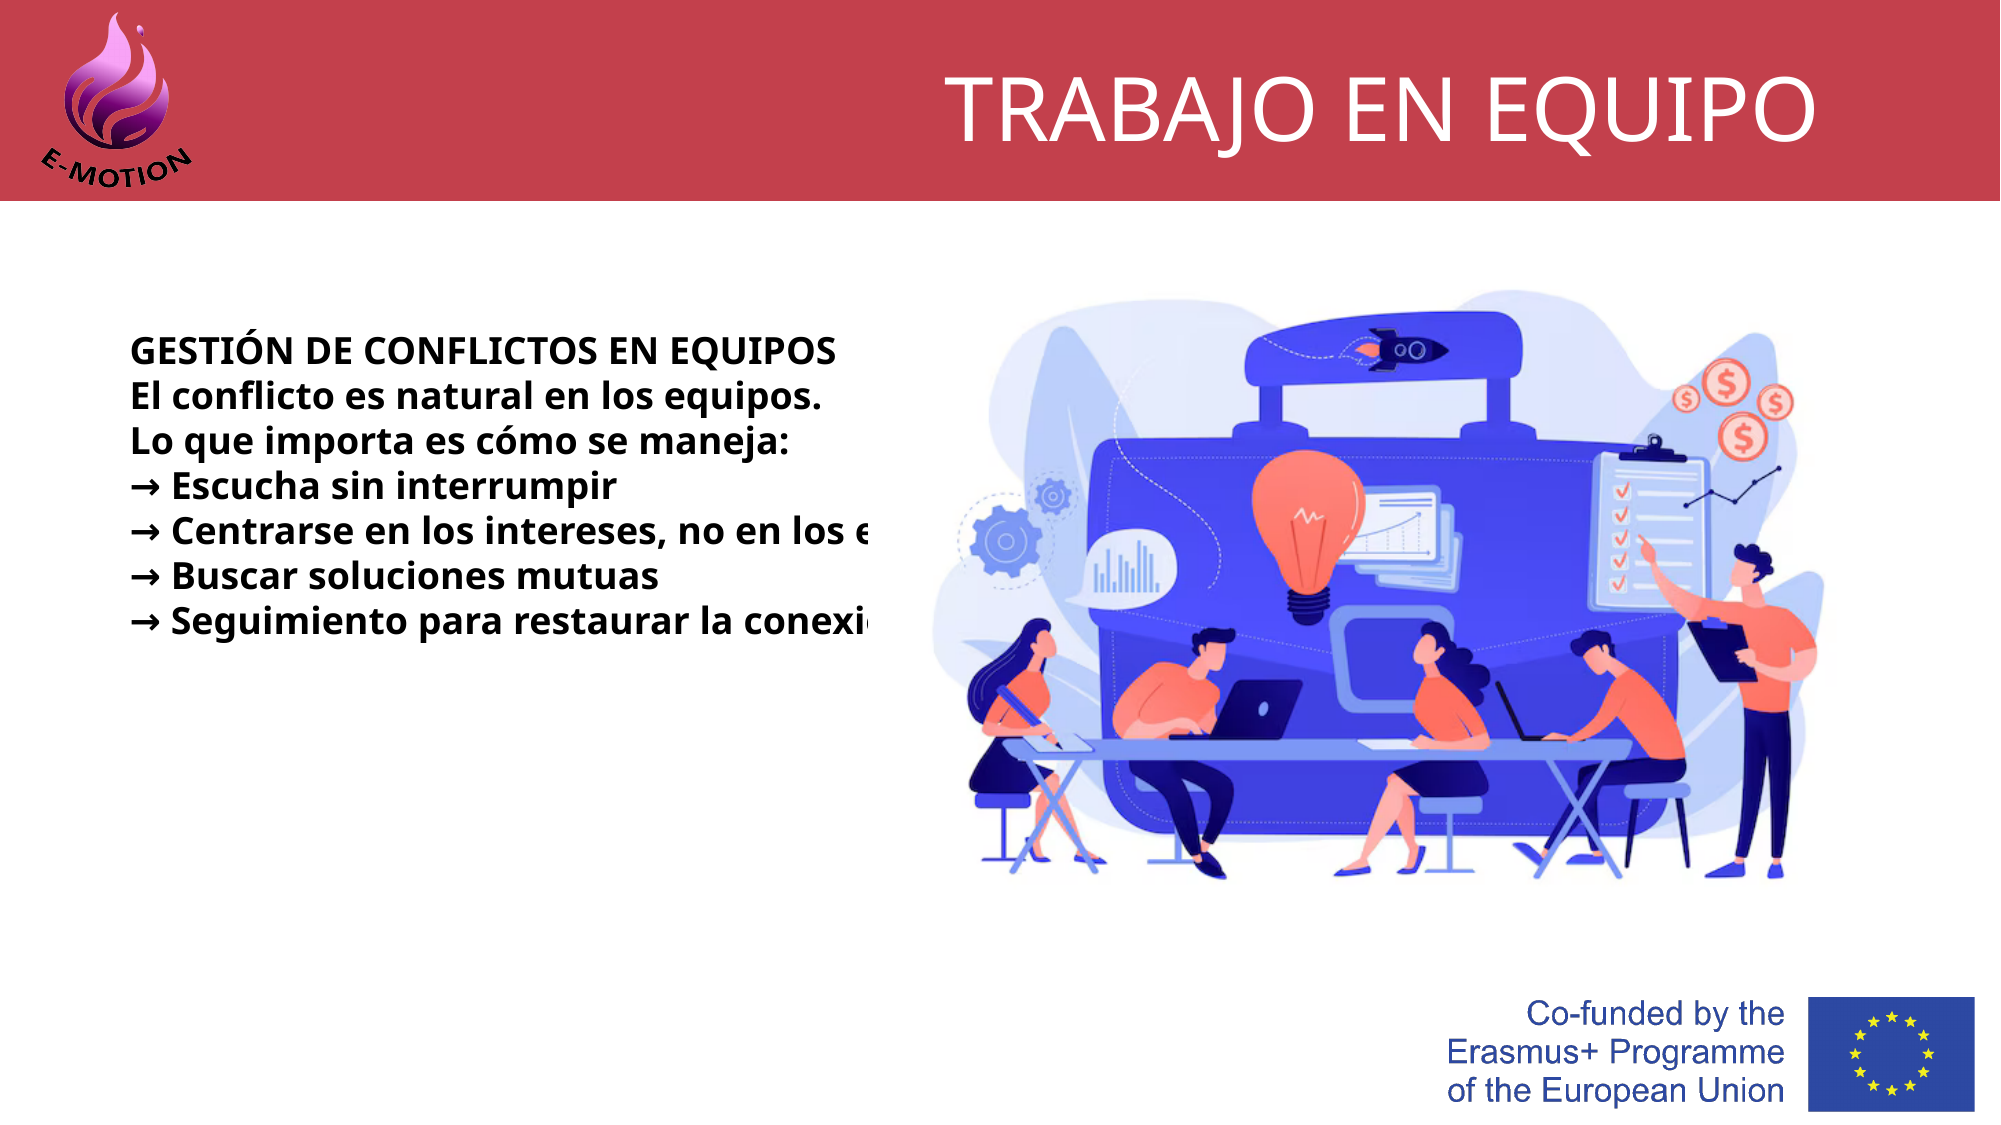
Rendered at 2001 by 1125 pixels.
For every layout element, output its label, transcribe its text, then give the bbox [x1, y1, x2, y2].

picture [868, 246, 1886, 924]
text_box TRABAJO EN EQUIPO [576, 44, 1836, 319]
text_box GESTIÓN DE CONFLICTOS EN EQUIPOS El conflicto es natural en los equipos. Lo que importa es cómo se maneja: → Escucha sin interrumpir → Centrarse en los intereses, no en los egos → Buscar soluciones mutuas → Seguimiento para restaurar la conexión [114, 319, 863, 650]
picture [0, 0, 253, 247]
picture [1396, 995, 1975, 1116]
